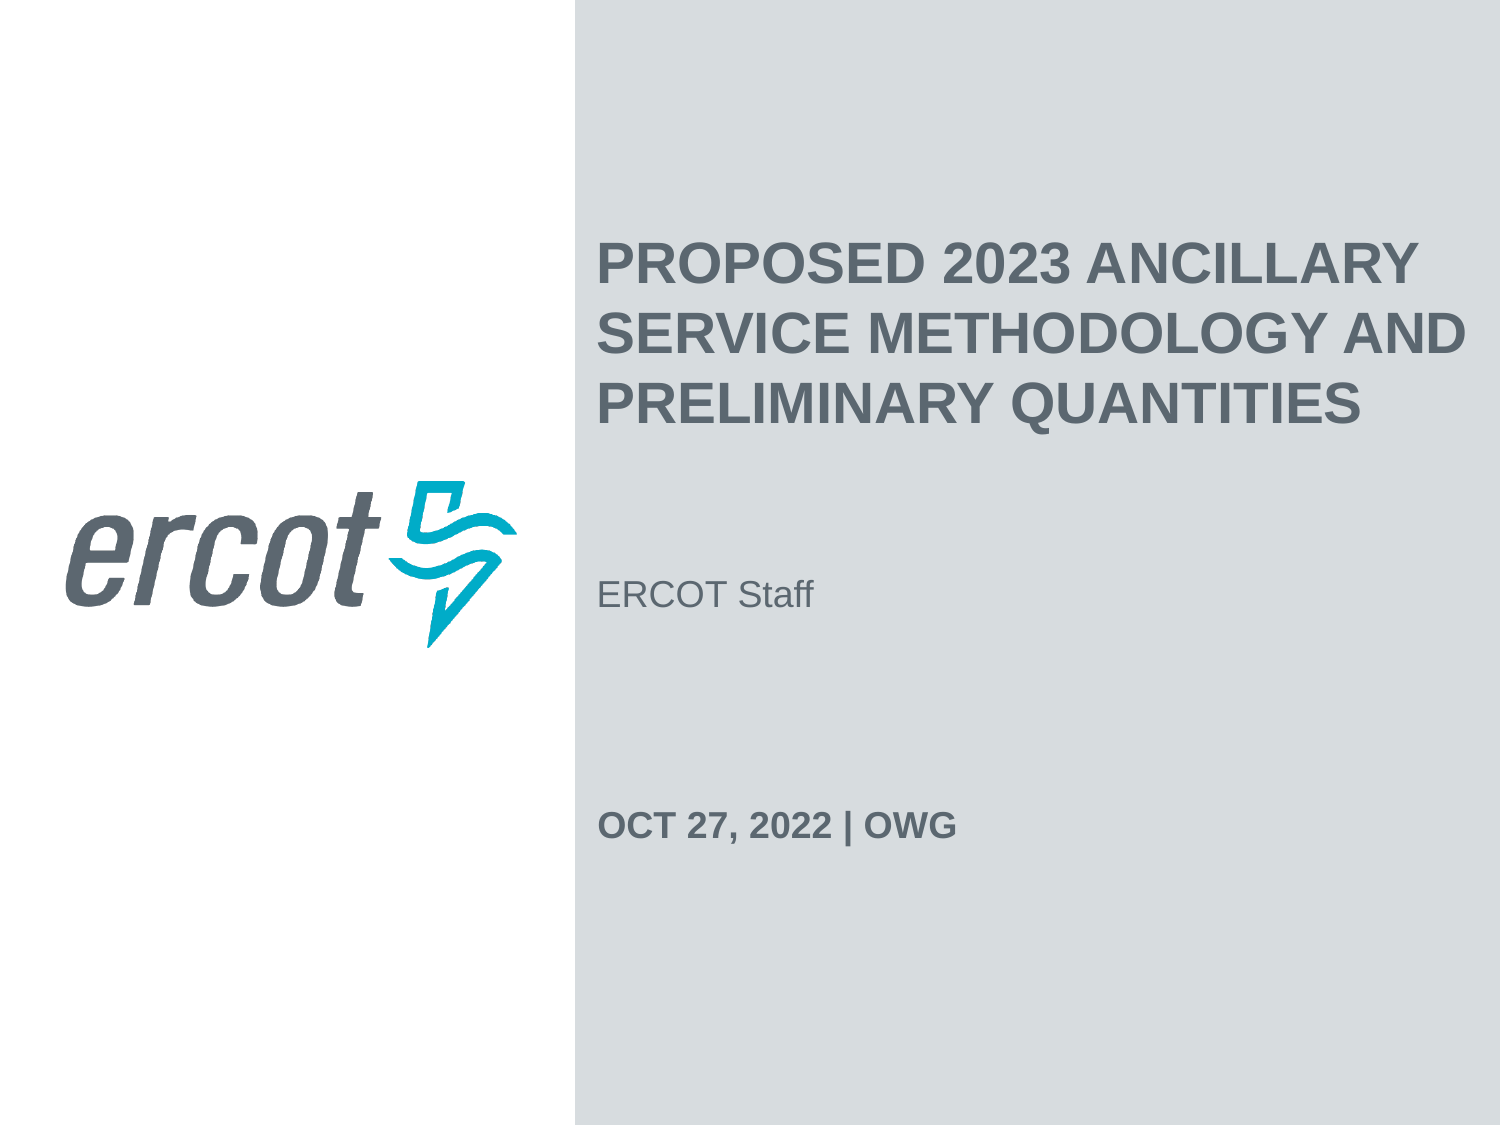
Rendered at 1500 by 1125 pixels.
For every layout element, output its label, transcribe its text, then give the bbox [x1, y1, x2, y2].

picture [56, 471, 525, 654]
list Oct 27, 2022 | OWG [582, 793, 1315, 900]
list Proposed 2023 Ancillary Service Methodology And Preliminary Quantities [581, 217, 1488, 596]
list ERCOT Staff [581, 596, 1315, 714]
